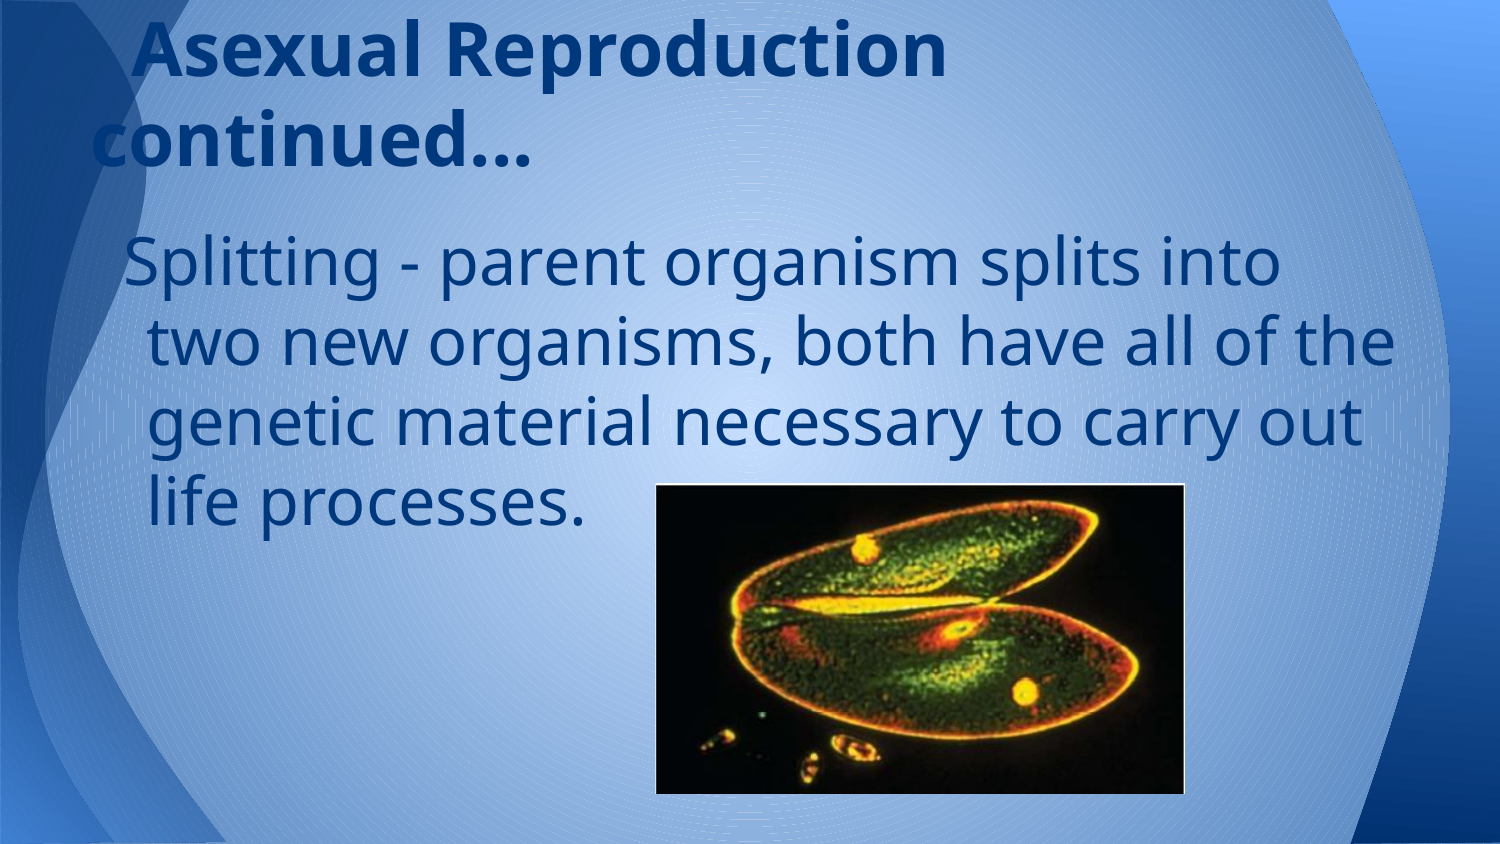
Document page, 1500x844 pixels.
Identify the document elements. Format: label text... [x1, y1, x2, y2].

text_box [655, 483, 1185, 794]
title Asexual Reproduction continued... [75, 33, 1425, 197]
list Splitting - parent organism splits into two new organisms, both have all of the genetic material necessary to carry out life processes. [75, 204, 1425, 560]
